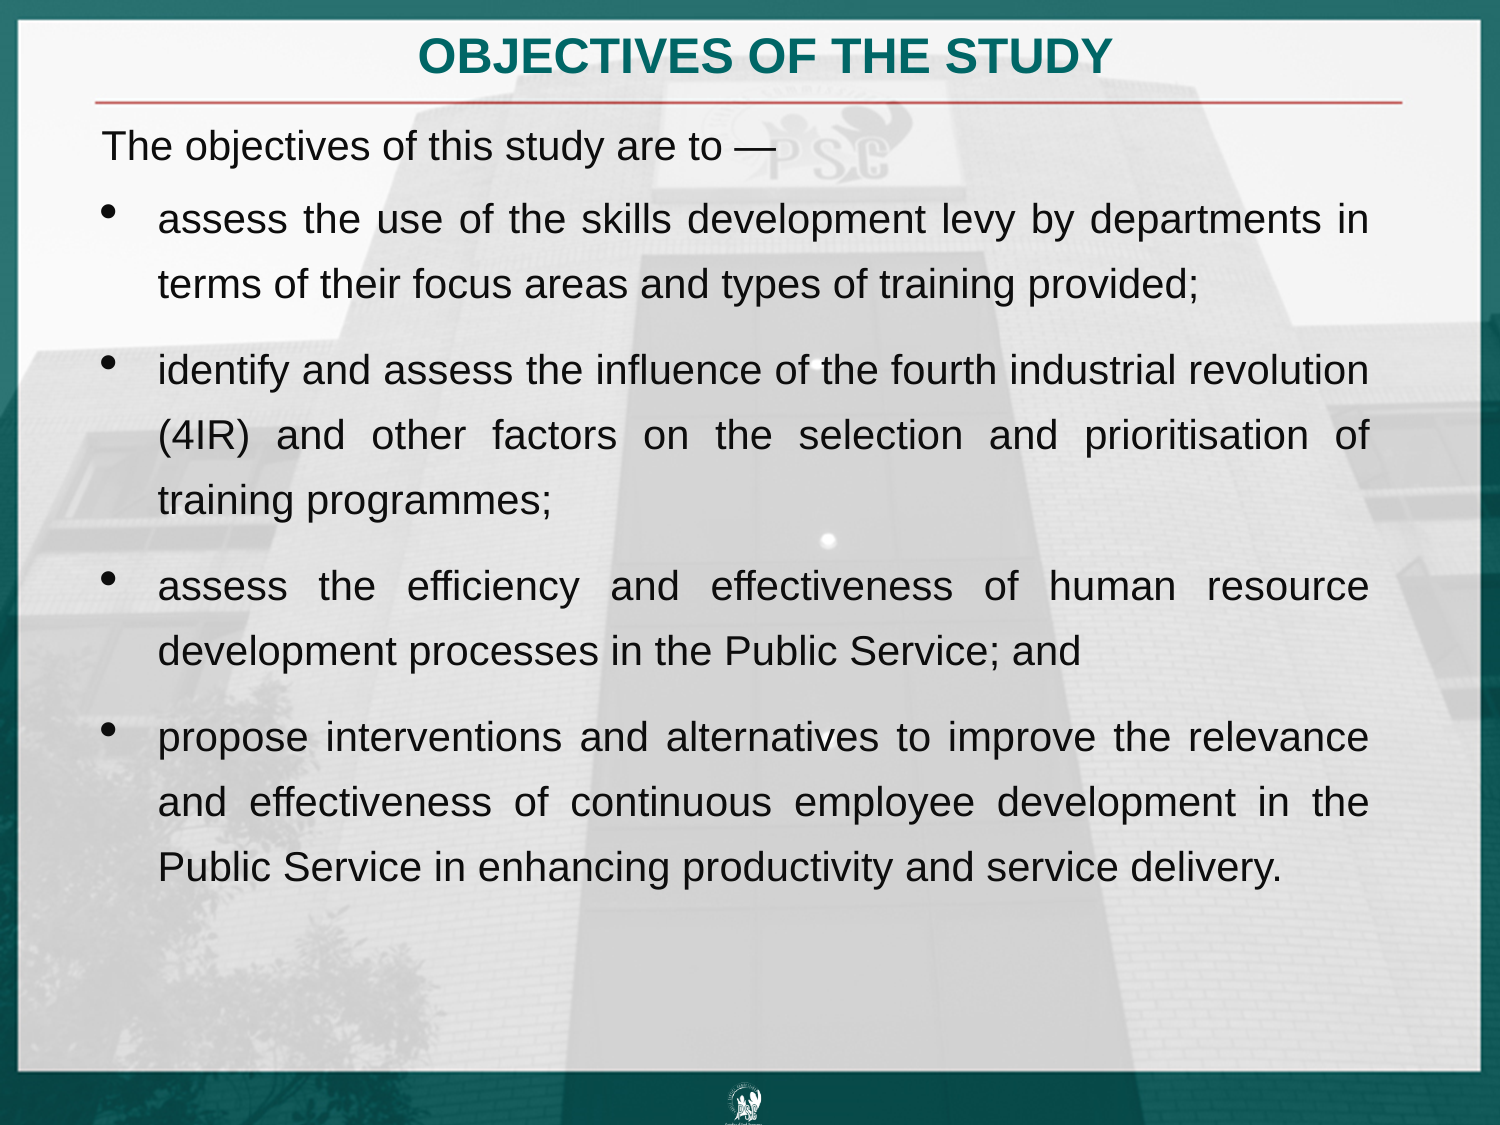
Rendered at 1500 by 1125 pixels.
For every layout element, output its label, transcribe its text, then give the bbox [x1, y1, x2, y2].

picture [0, 0, 1500, 1125]
text_box [67, 94, 1456, 243]
text_box The objectives of this study are to — assess the use of the skills development levy by departments in terms of their focus areas and types of training provided; identify and assess the influence of the fourth industrial revolution (4IR) and other factors on the selection and prioritisation of training programmes; assess the efficiency and effectiveness of human resource development processes in the Public Service; and propose interventions and alternatives to improve the relevance and effectiveness of continuous employee development in the Public Service in enhancing productivity and service delivery. [86, 243, 1386, 938]
text_box OBJECTIVES OF THE STUDY [88, 15, 1471, 91]
slide_number 4 [1080, 1012, 1431, 1073]
